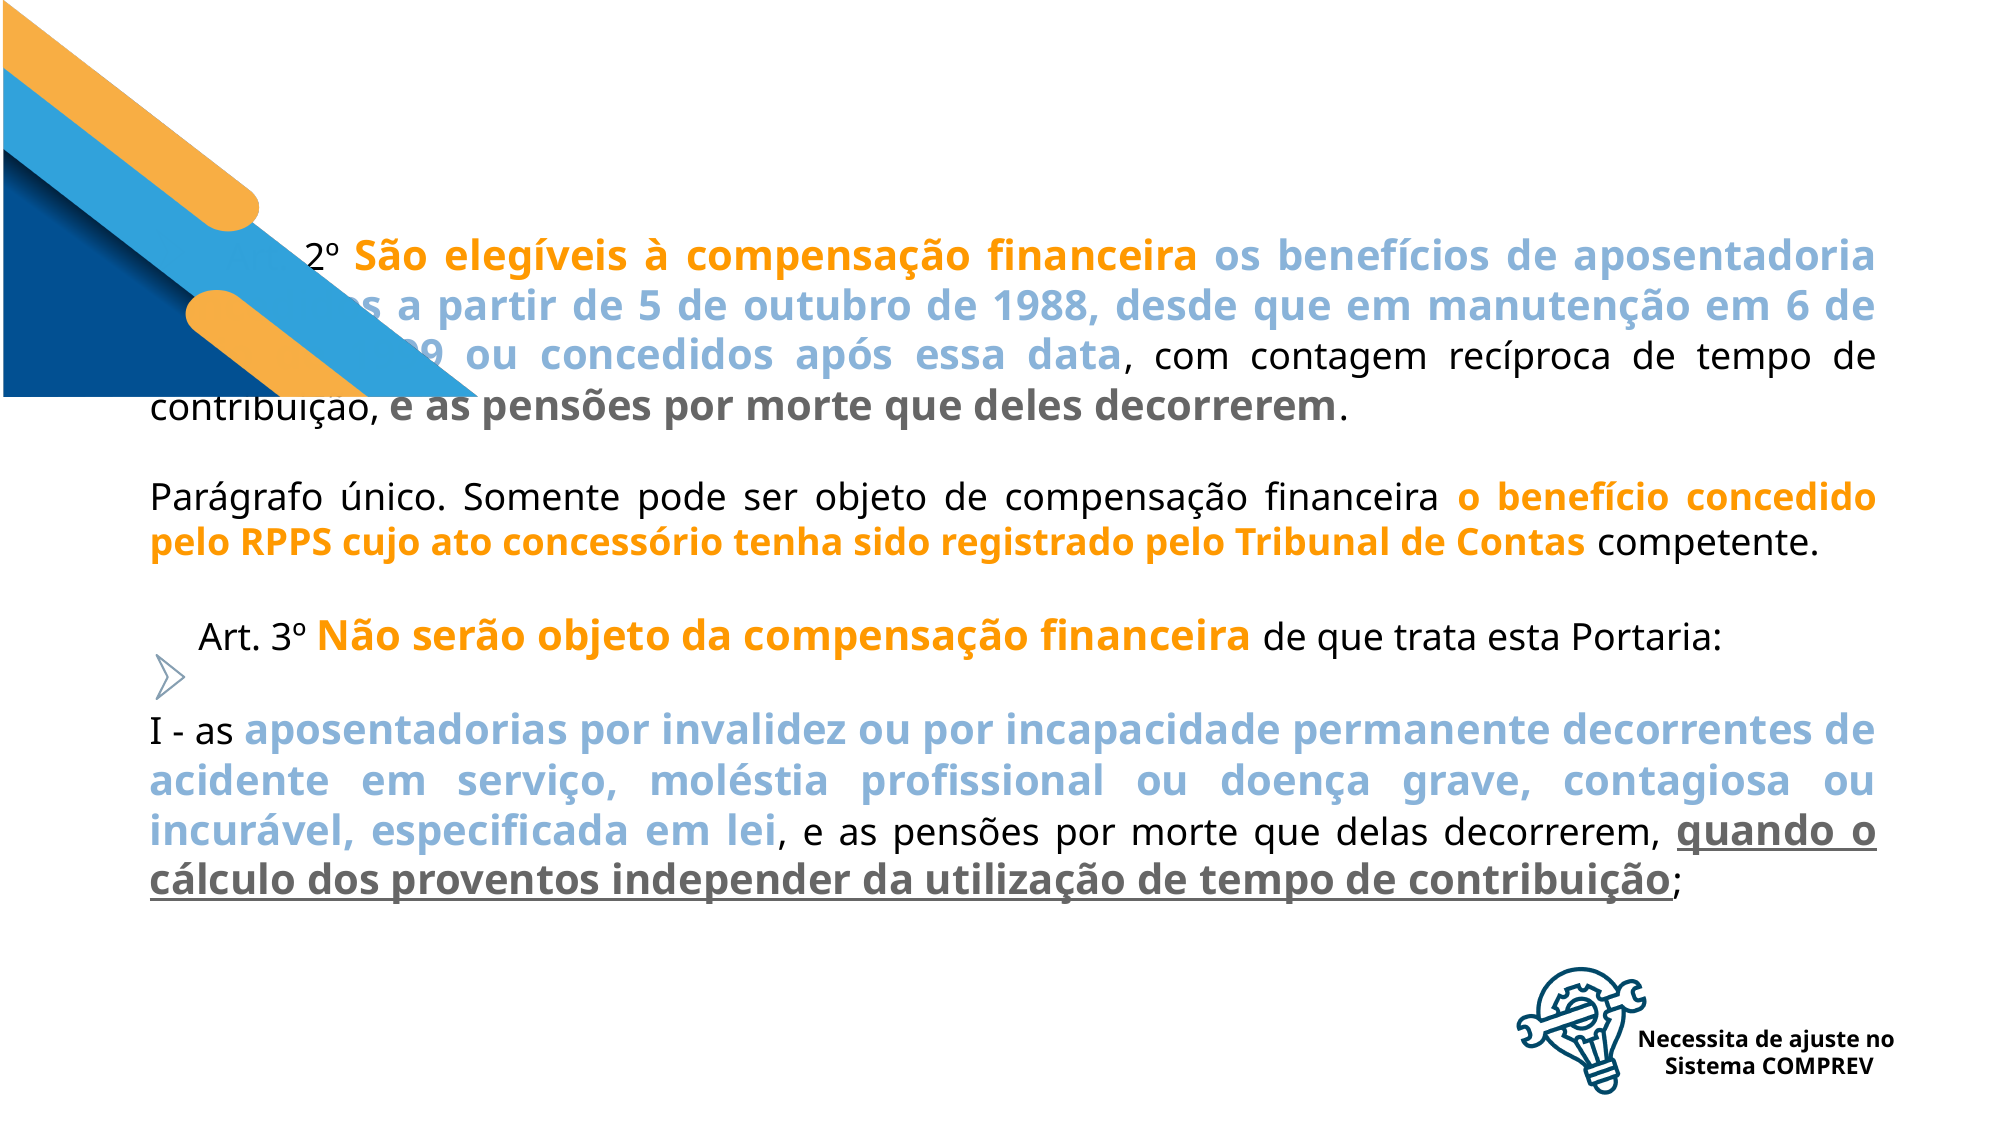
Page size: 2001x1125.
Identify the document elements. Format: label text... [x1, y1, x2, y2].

text_box [156, 655, 185, 700]
text_box Art. 2º São elegíveis à compensação financeira os benefícios de aposentadoria concedidos a partir de 5 de outubro de 1988, desde que em manutenção em 6 de maio de 1999 ou concedidos após essa data, com contagem recíproca de tempo de contribuição, e as pensões por morte que deles decorrerem. Parágrafo único. Somente pode ser objeto de compensação financeira o benefício concedido pelo RPPS cujo ato concessório tenha sido registrado pelo Tribunal de Contas competente. Art. 3º Não serão objeto da compensação financeira de que trata esta Portaria: I - as aposentadorias por invalidez ou por incapacidade permanente decorrentes de acidente em serviço, moléstia profissional ou doença grave, contagiosa ou incurável, especificada em lei, e as pensões por morte que delas decorrerem, quando o cálculo dos proventos independer da utilização de tempo de contribuição; [134, 220, 1893, 956]
picture [1609, 984, 1641, 1009]
picture [1578, 1020, 1591, 1026]
picture [1541, 972, 1615, 1017]
picture [1598, 1080, 1613, 1090]
picture [1558, 989, 1606, 1038]
picture [1522, 1007, 1594, 1043]
picture [1589, 1063, 1612, 1073]
picture [1594, 1033, 1604, 1060]
picture [1592, 1071, 1615, 1081]
picture [1519, 963, 1656, 1100]
text_box [2, 0, 478, 397]
picture [1572, 1001, 1585, 1007]
text_box Necessita de ajuste no Sistema COMPREV [1656, 1016, 1917, 1087]
picture [1549, 1031, 1583, 1059]
picture [1579, 1040, 1595, 1063]
picture [1606, 1010, 1621, 1050]
